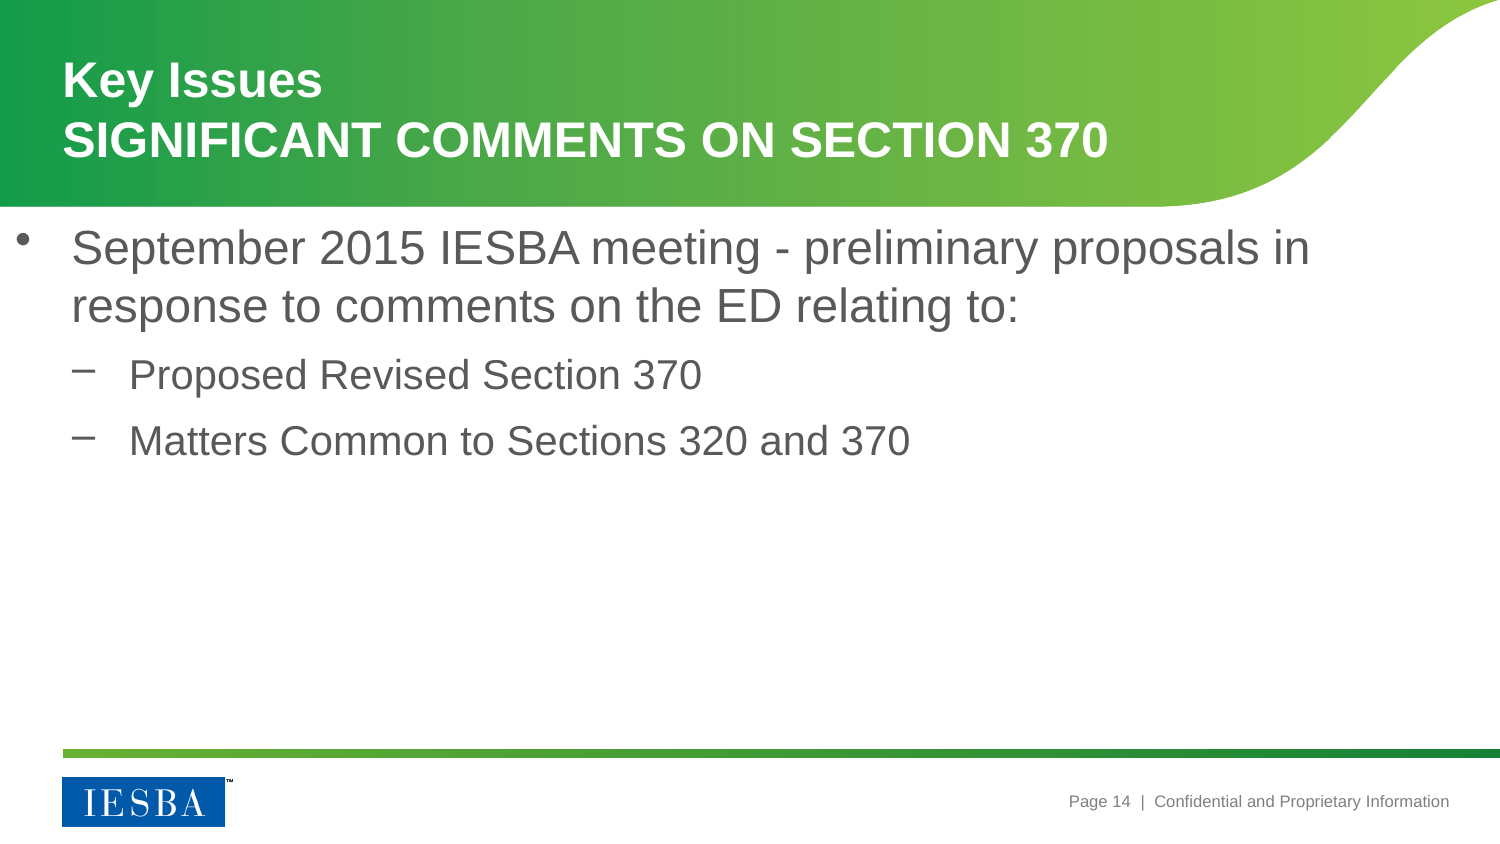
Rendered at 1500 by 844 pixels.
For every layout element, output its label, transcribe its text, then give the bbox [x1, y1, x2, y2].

title Key Issues Significant Comments On Section 370 [62, 75, 1300, 141]
picture [62, 777, 233, 827]
picture [0, 0, 1500, 207]
list September 2015 IESBA meeting - preliminary proposals in response to comments on the ED relating to: Proposed Revised Section 370 Matters Common to Sections 320 and 370 [0, 209, 1500, 747]
